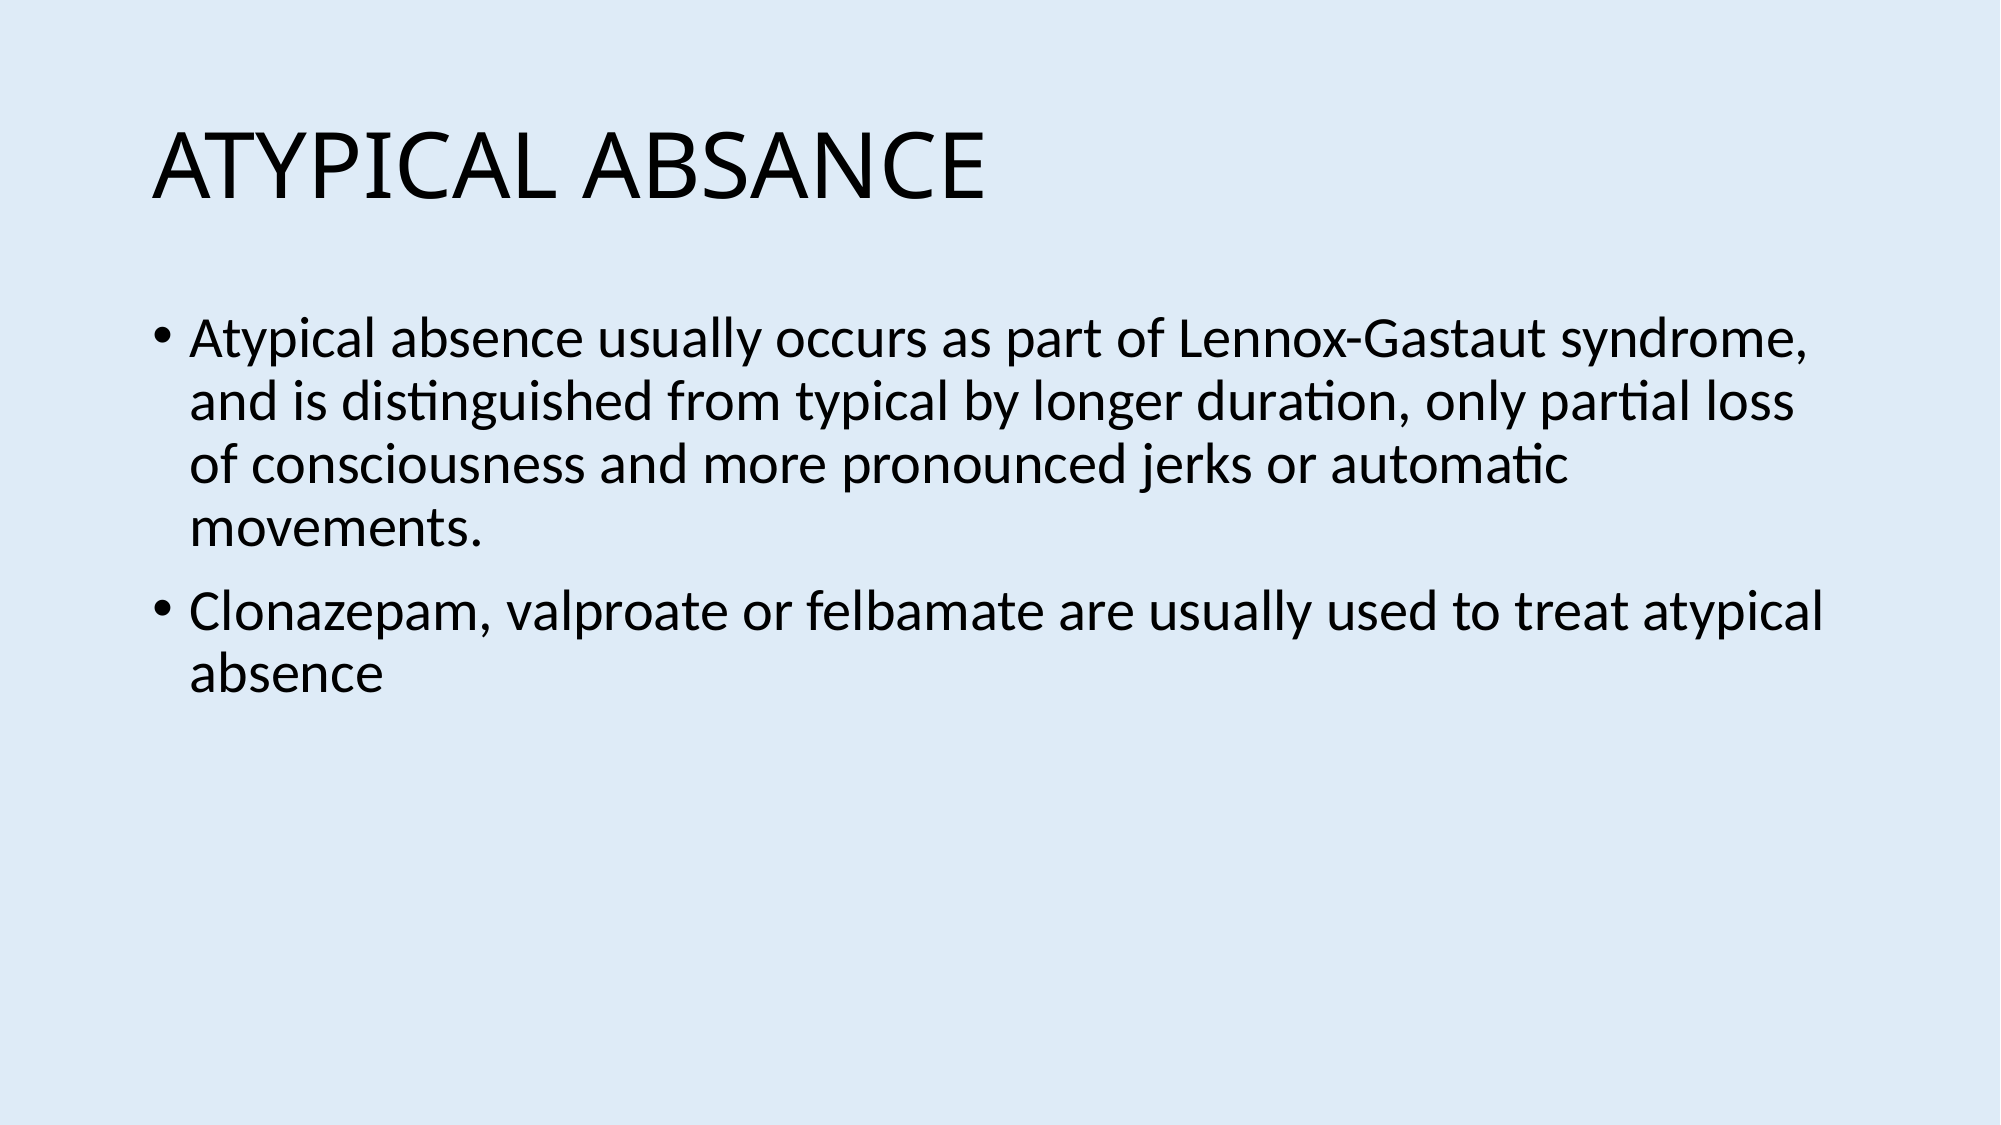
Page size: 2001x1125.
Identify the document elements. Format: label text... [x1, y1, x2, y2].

list Atypical absence usually occurs as part of Lennox-Gastaut syndrome, and is distinguished from typical by longer duration, only partial loss of consciousness and more pronounced jerks or automatic movements. Clonazepam, valproate or felbamate are usually used to treat atypical absence [137, 299, 1863, 1014]
title ATYPICAL ABSANCE [137, 59, 1863, 278]
